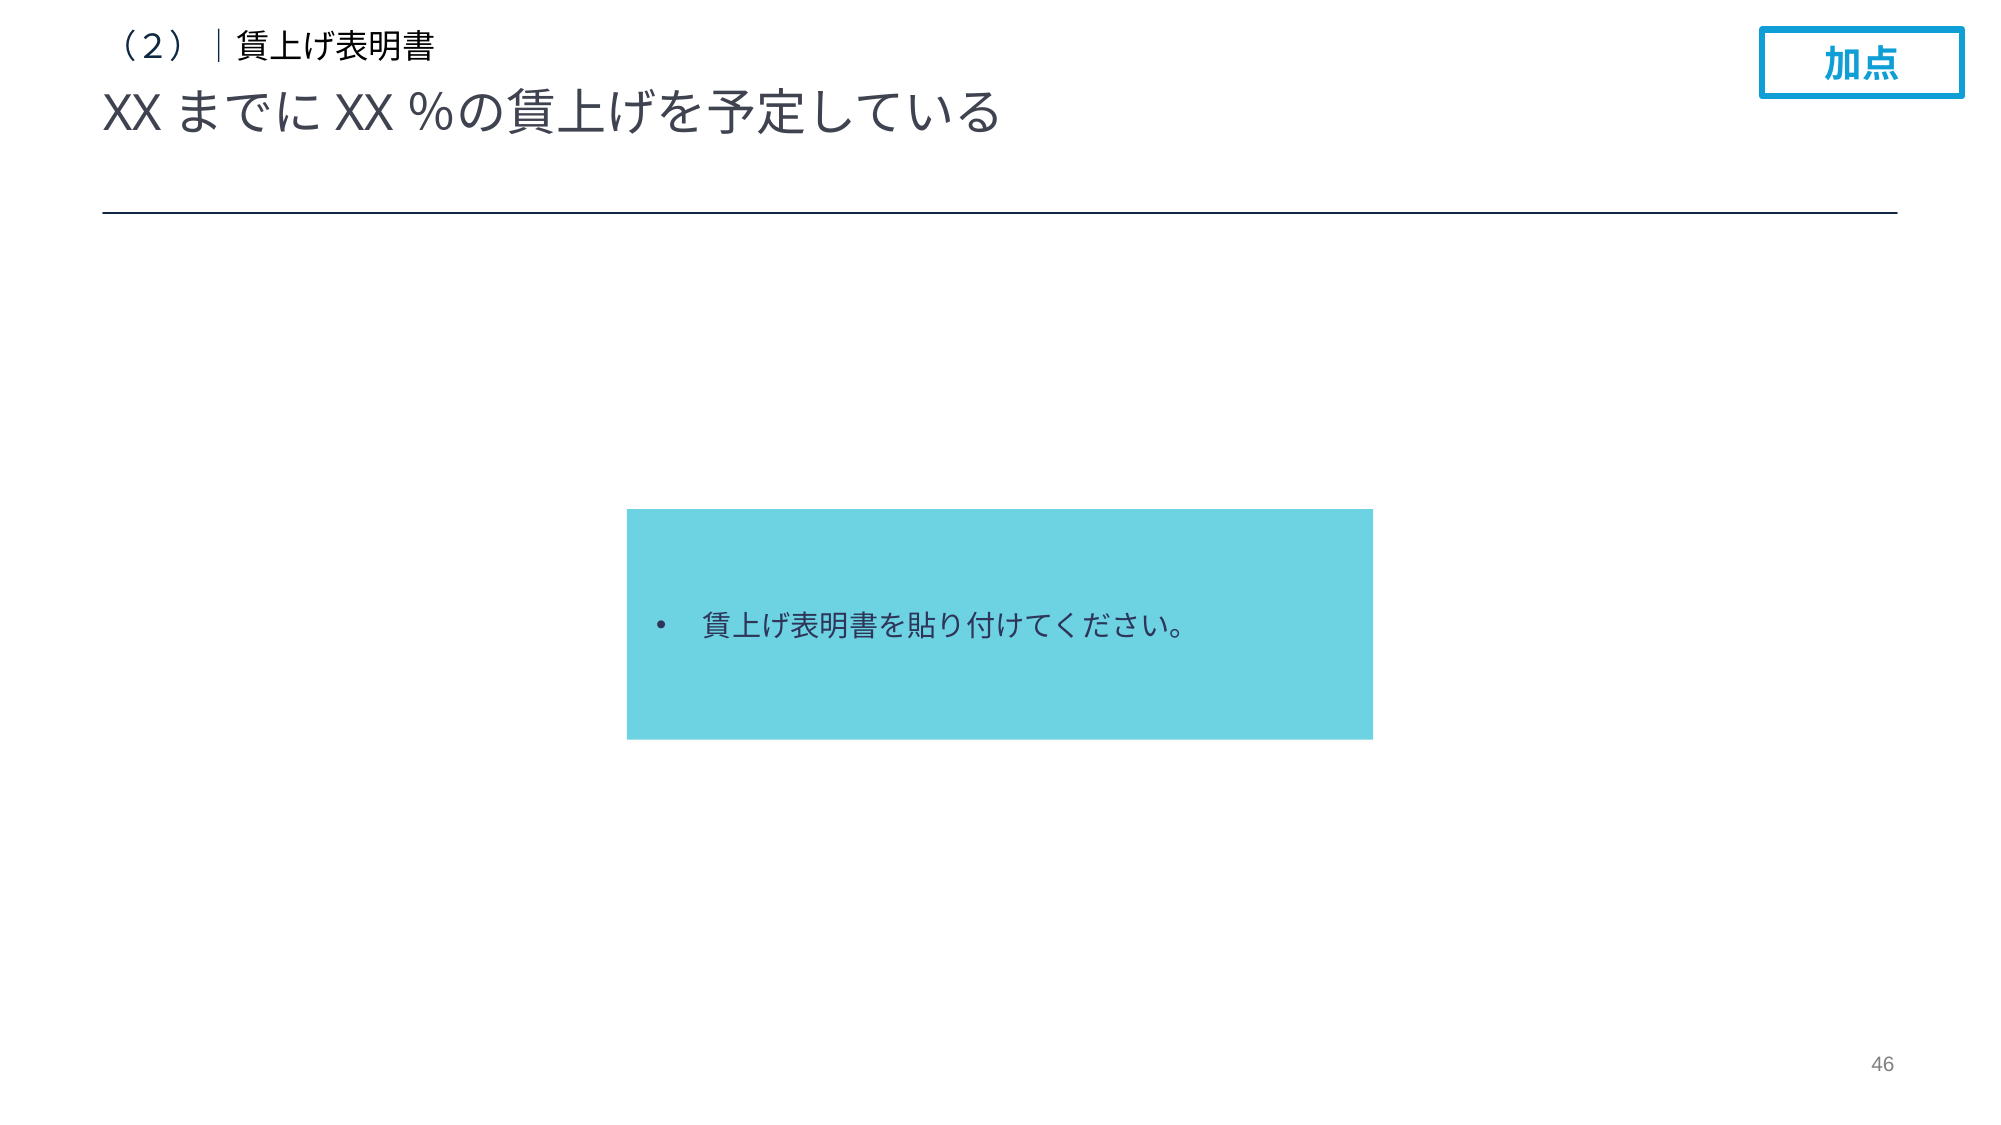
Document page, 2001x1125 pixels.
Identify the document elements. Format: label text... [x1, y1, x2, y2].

text_box 加点 [1761, 29, 1963, 97]
list XXまでにXX％の賃上げを予定している [103, 80, 1897, 204]
text_box 賃上げ表明書を貼り付けてください。 [626, 508, 1374, 741]
title （２）｜賃上げ表明書 [103, 29, 1761, 80]
